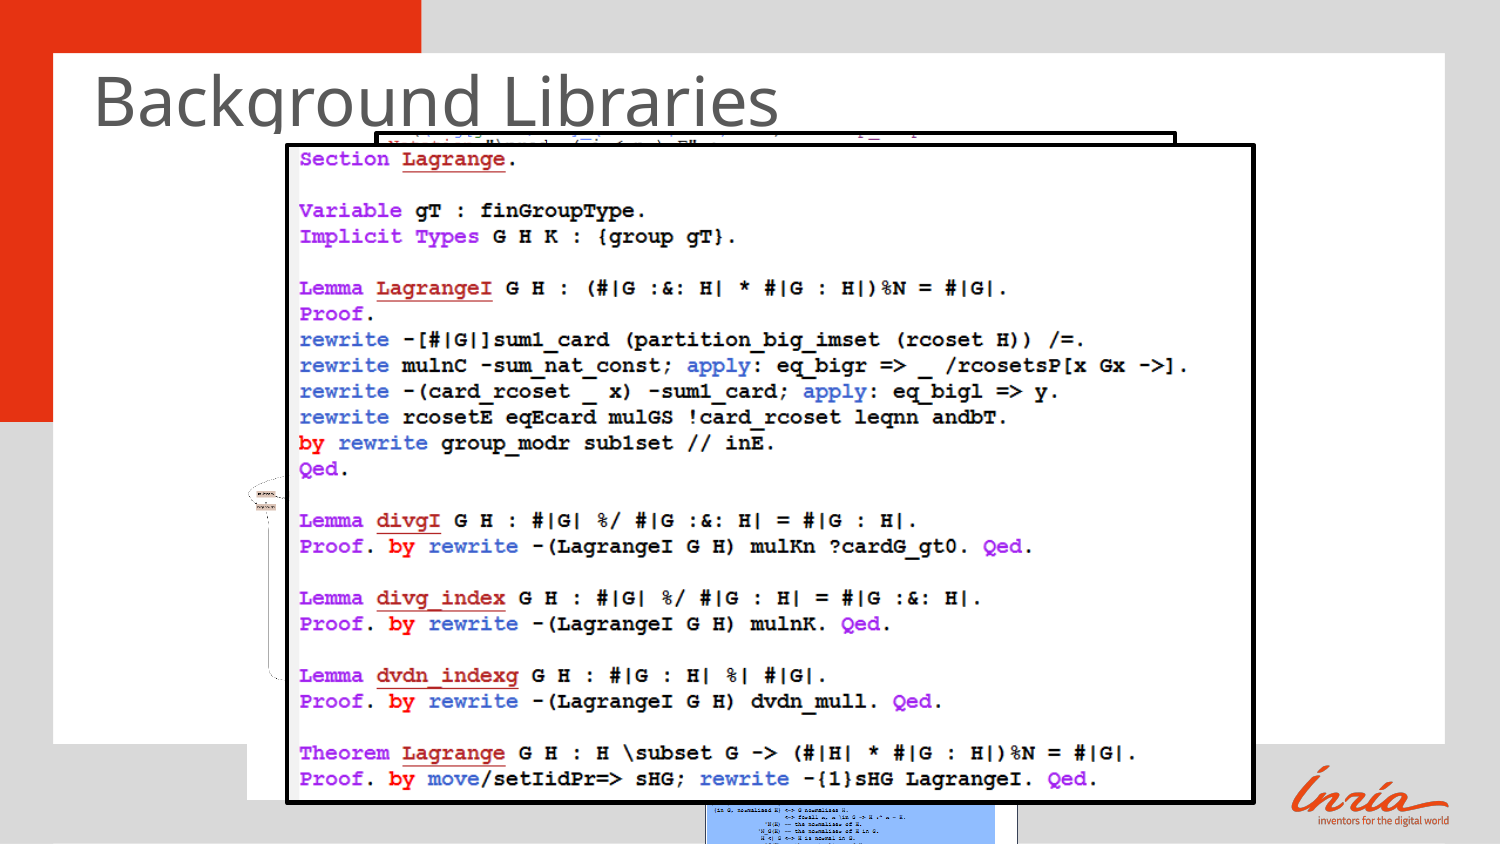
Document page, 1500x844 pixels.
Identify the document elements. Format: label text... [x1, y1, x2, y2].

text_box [1178, 138, 1228, 145]
picture [288, 131, 1252, 844]
title Background Libraries [75, 33, 1425, 175]
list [246, 134, 377, 800]
